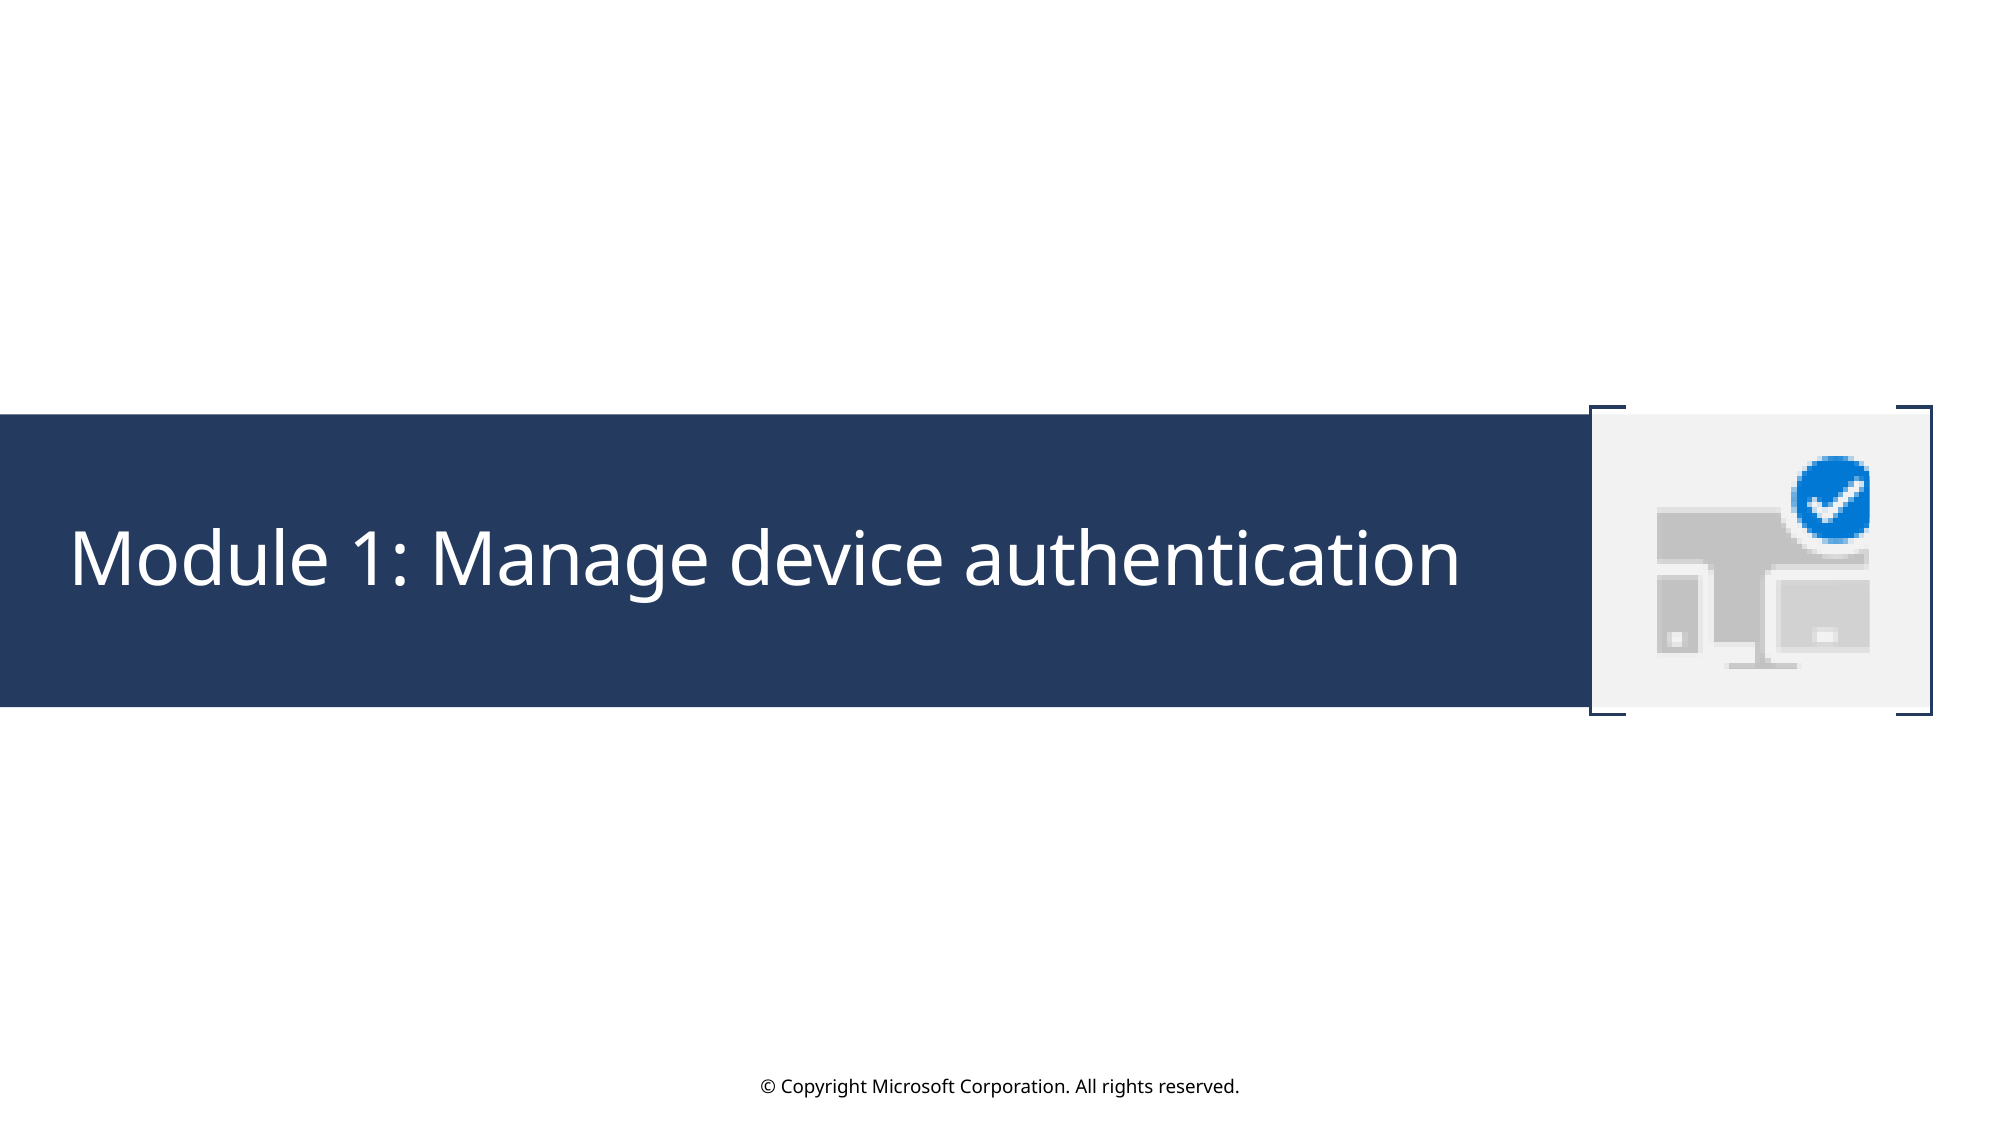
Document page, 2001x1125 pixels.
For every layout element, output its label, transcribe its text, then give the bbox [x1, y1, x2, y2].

title Module 1: Manage device authentication [68, 414, 1577, 708]
picture [1656, 455, 1870, 669]
